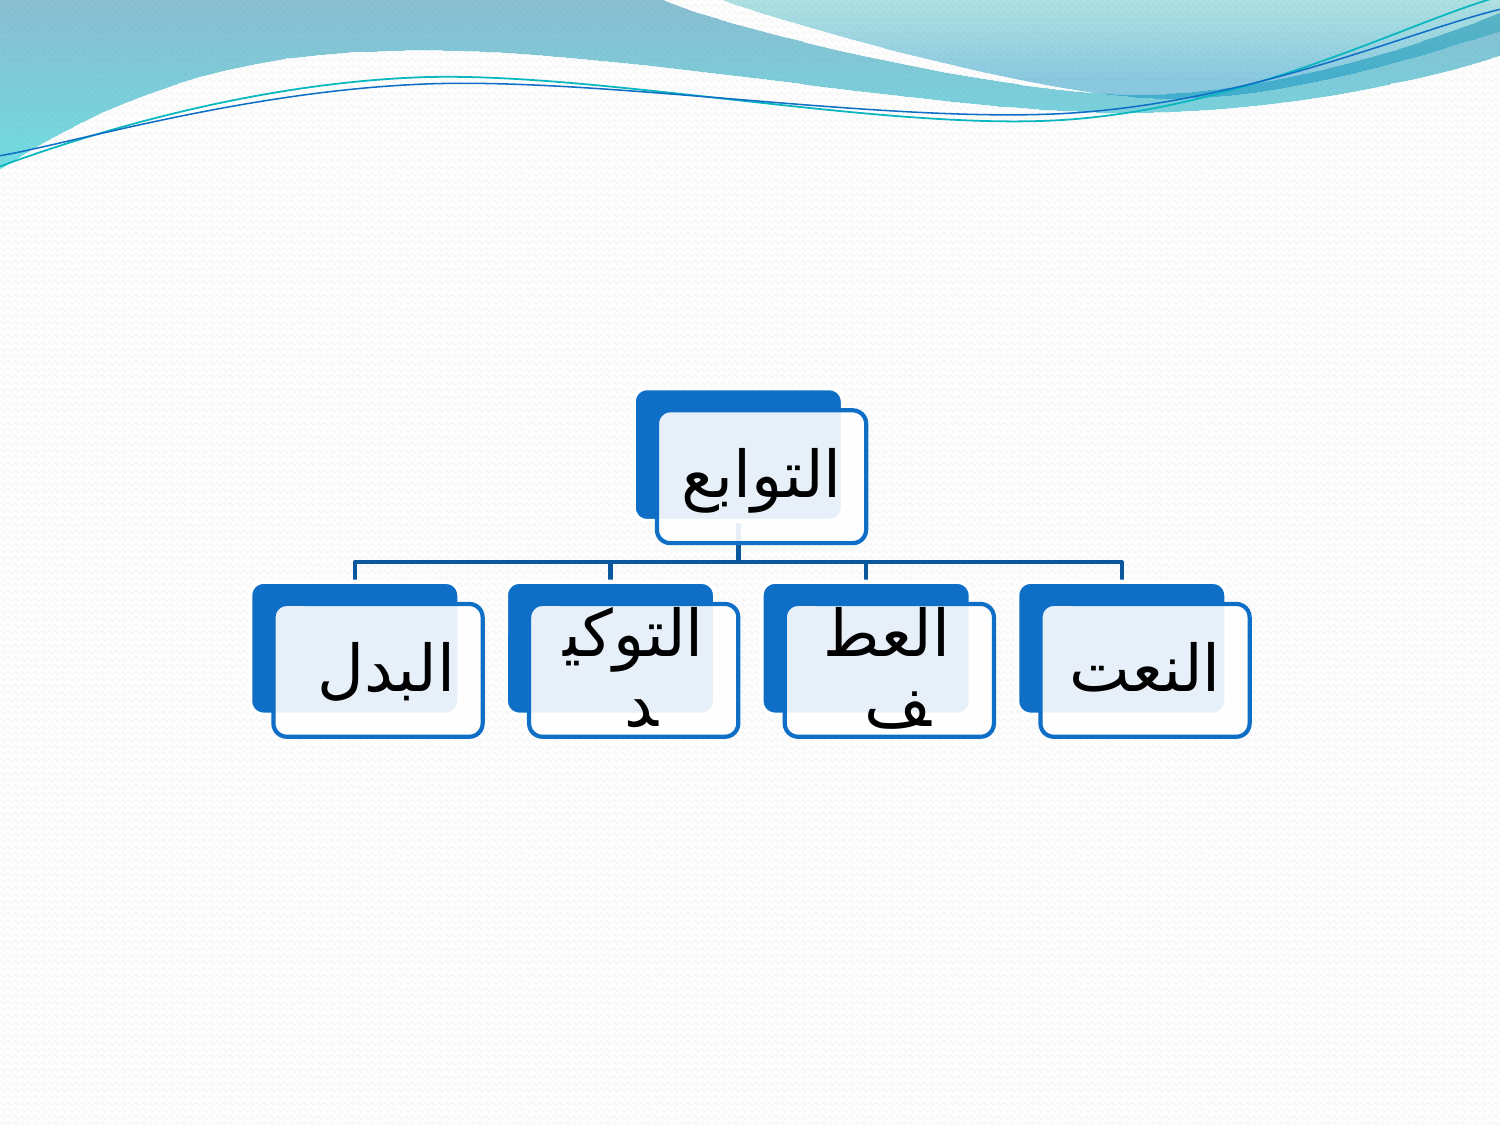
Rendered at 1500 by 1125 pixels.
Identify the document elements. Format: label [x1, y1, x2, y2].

text_box [249, 228, 1251, 897]
